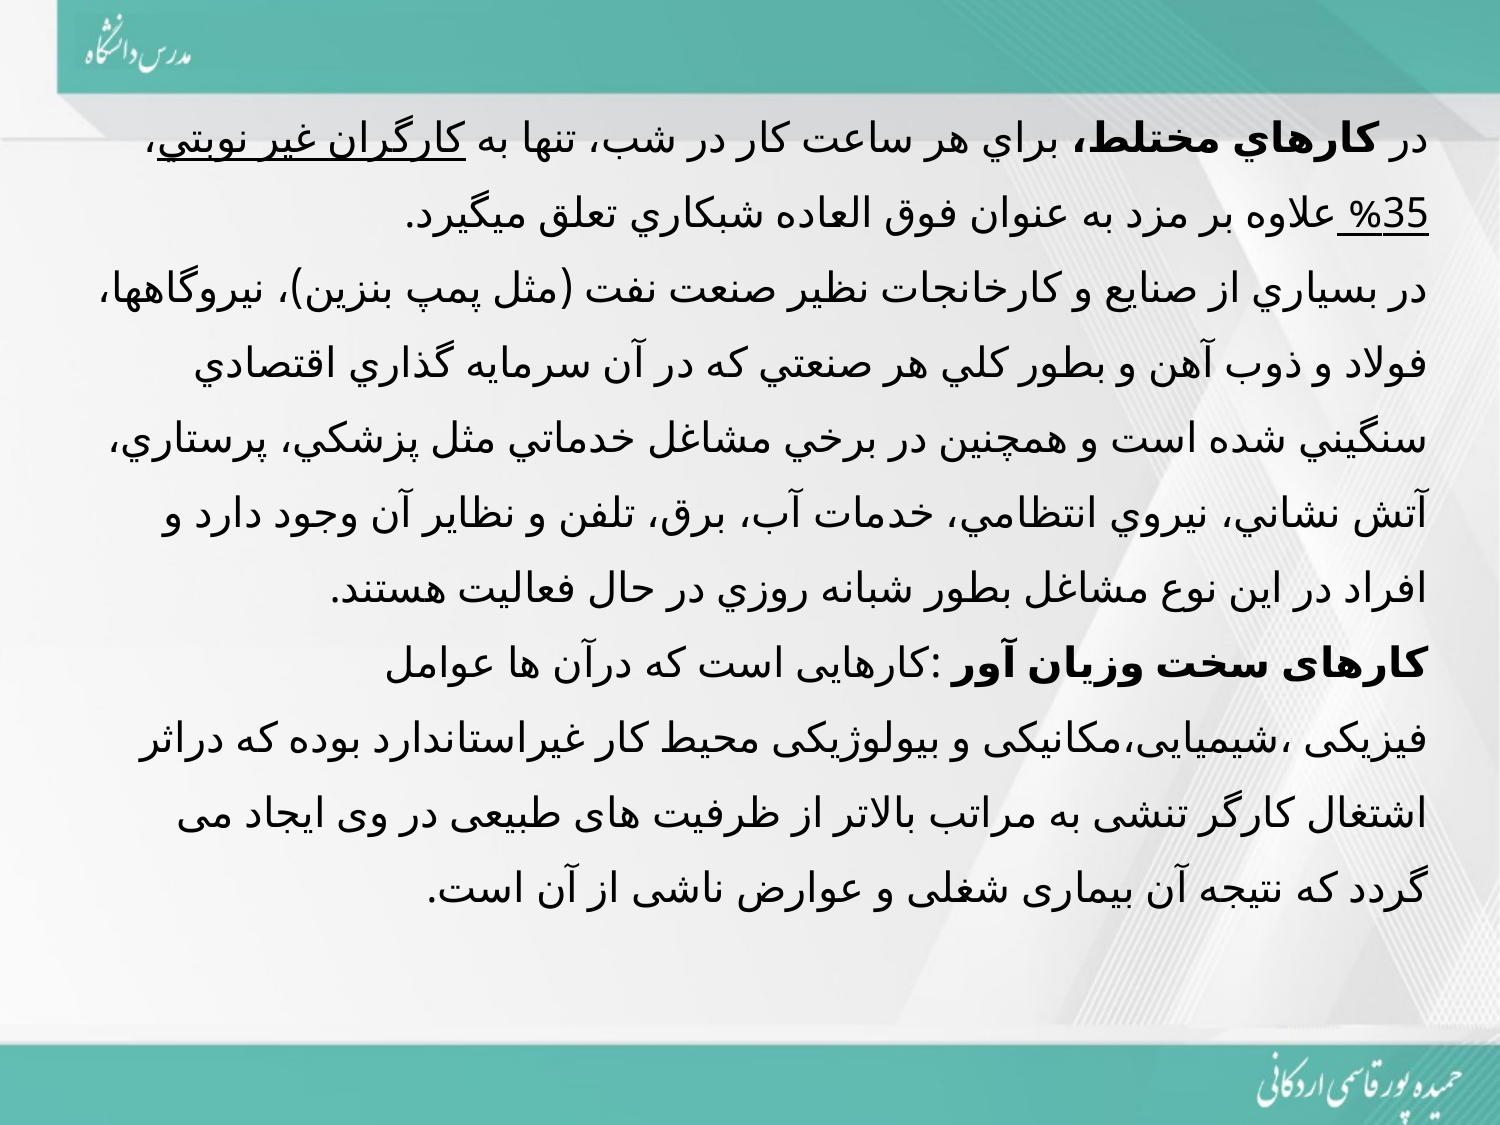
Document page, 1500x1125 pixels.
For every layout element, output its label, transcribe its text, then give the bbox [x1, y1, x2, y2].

picture [0, 0, 1500, 1125]
text_box در كارهاي مختلط، براي هر ساعت كار در شب، تنها به كارگران غير نوبتي، 35% علاوه بر مزد به عنوان فوق العاده شب­كاري تعلق مي­گيرد. در بسياري از صنايع و كارخانجات نظير صنعت نفت (مثل پمپ بنزين)، نيروگاه­ها، فولاد و ذوب آهن و بطور كلي هر صنعتي كه در آن سرمايه گذاري اقتصادي سنگيني شده است و همچنين در برخي مشاغل خدماتي مثل پزشكي، پرستاري، آتش نشاني، نيروي انتظامي، خدمات آب، برق، تلفن و نظاير آن وجود دارد و افراد در اين نوع مشاغل بطور شبانه روزي در حال فعاليت هستند. کارهای سخت وزیان آور :کارهایی است که درآن ها عوامل فیزیکی ،شیمیایی،مکانیکی و بیولوژیکی محیط کار غیراستاندارد بوده که دراثر اشتغال کارگر تنشی به مراتب بالاتر از ظرفیت های طبیعی در وی ایجاد می گردد که نتیجه آن بیماری شغلی و عوارض ناشی از آن است. [76, 78, 1444, 918]
